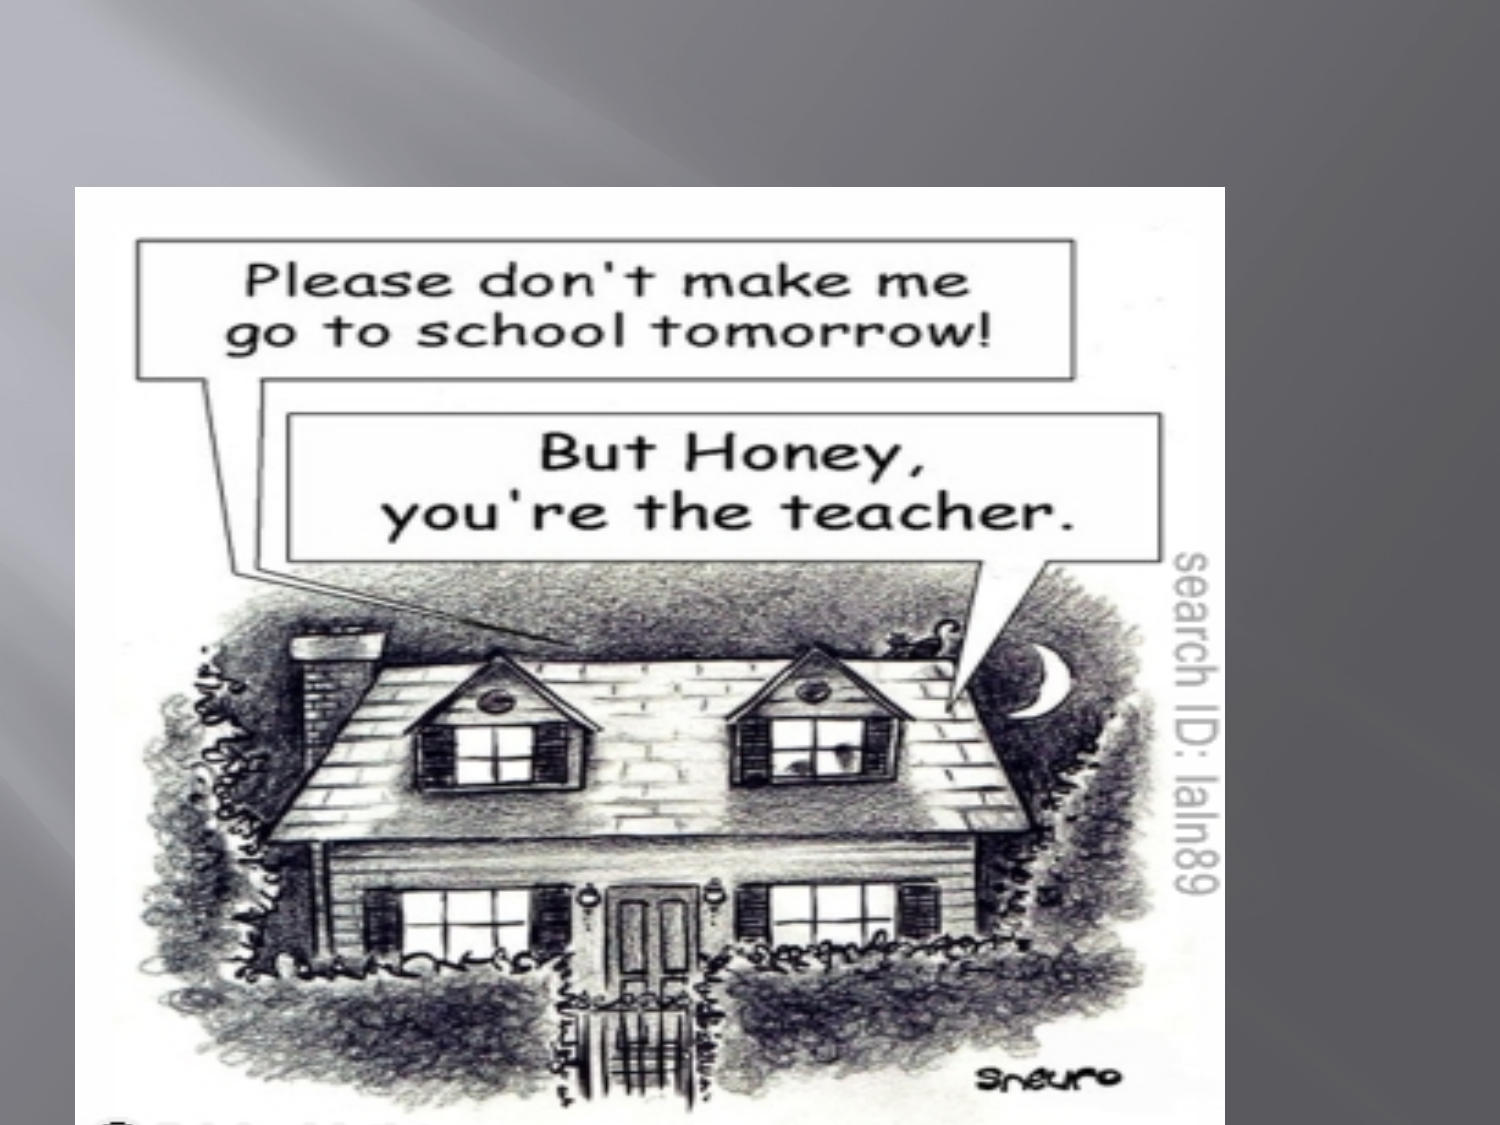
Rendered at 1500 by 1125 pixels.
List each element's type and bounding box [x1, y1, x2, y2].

list [74, 187, 1226, 1125]
